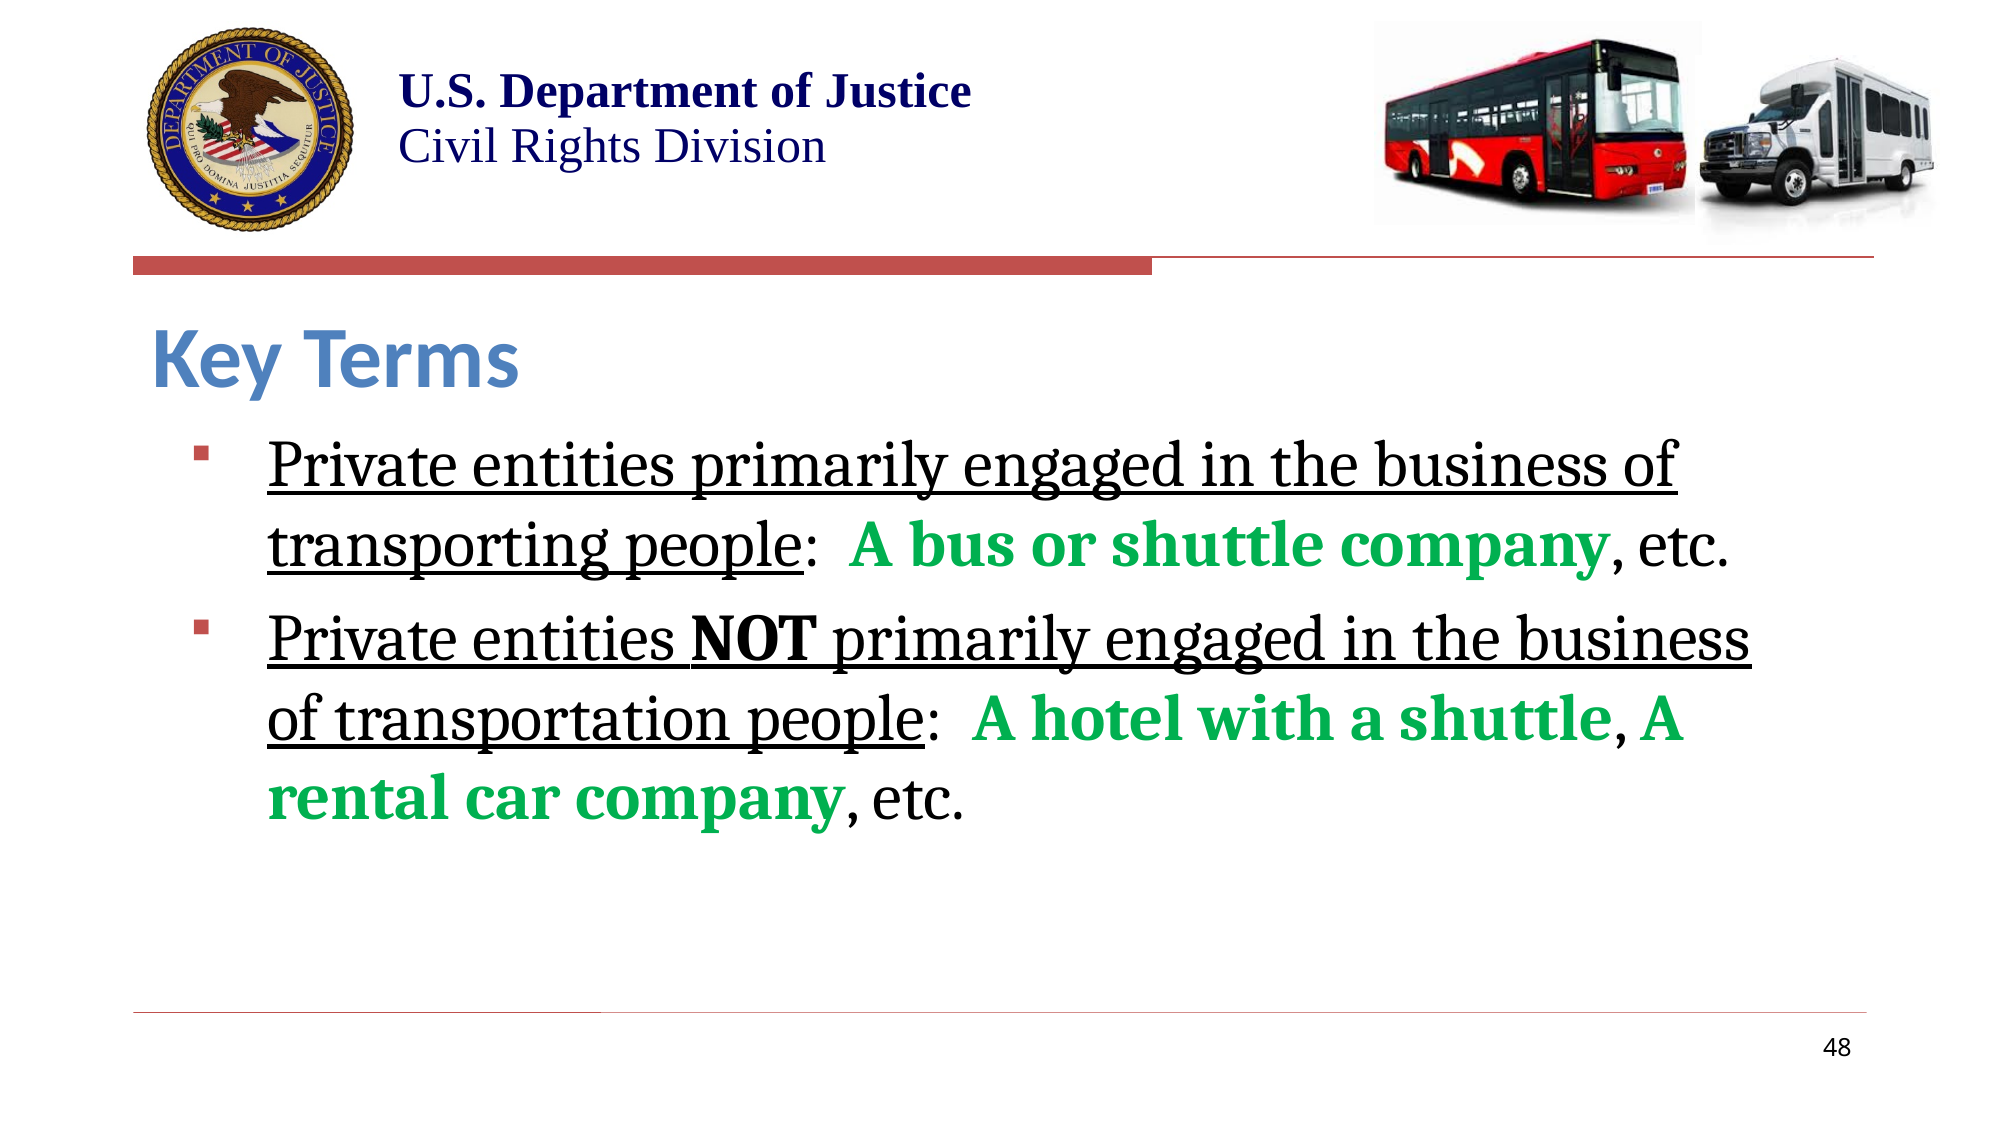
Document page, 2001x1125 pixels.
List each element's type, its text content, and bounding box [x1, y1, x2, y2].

slide_number 48 [1433, 1024, 1867, 1103]
picture [137, 21, 363, 238]
title Key Terms [137, 287, 1513, 413]
picture [1374, 21, 1940, 245]
list Private entities primarily engaged in the business of transporting people: A bus or shuttle company, etc. Private entities NOT primarily engaged in the business of transportation people: A hotel with a shuttle, A rental car company, etc. [174, 412, 1813, 1013]
